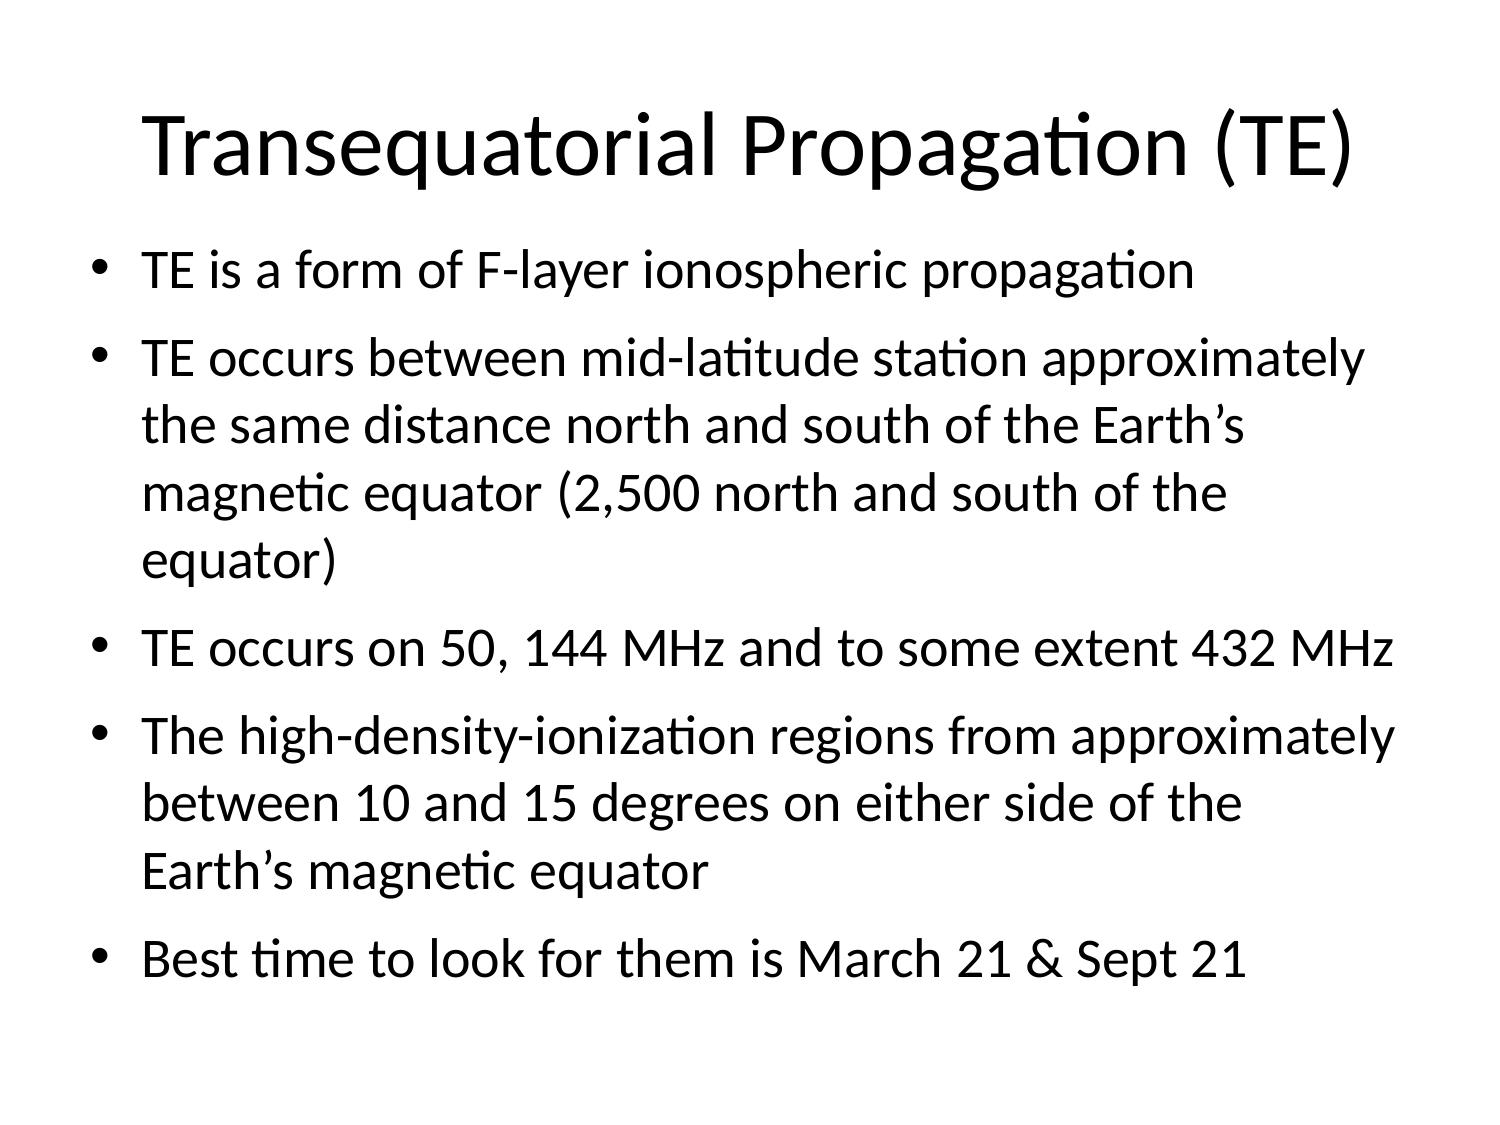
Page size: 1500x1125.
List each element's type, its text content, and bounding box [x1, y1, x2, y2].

list TE is a form of F-layer ionospheric propagation TE occurs between mid-latitude station approximately the same distance north and south of the Earth’s magnetic equator (2,500 north and south of the equator) TE occurs on 50, 144 MHz and to some extent 432 MHz The high-density-ionization regions from approximately between 10 and 15 degrees on either side of the Earth’s magnetic equator Best time to look for them is March 21 & Sept 21 [75, 224, 1425, 1005]
title Transequatorial Propagation (TE) [75, 45, 1425, 224]
